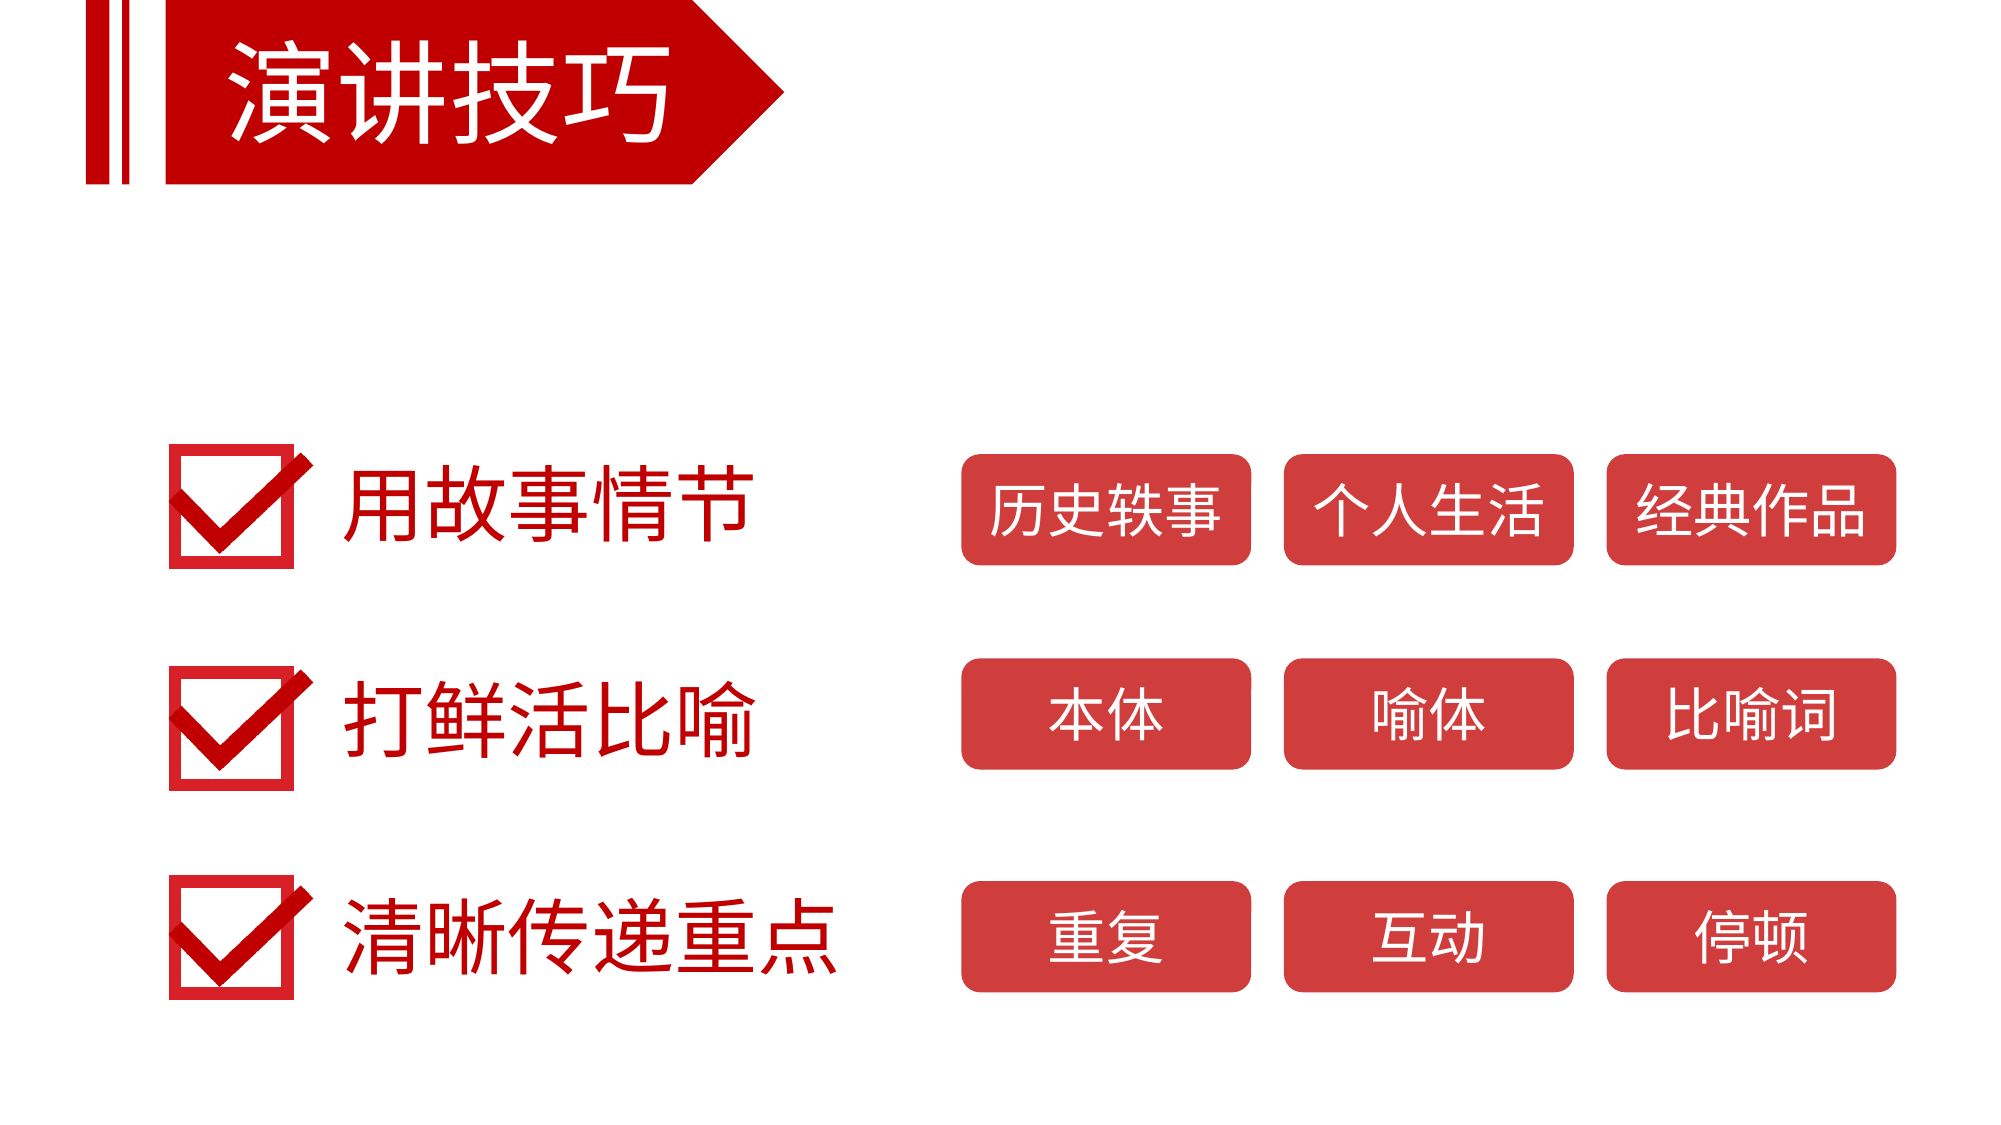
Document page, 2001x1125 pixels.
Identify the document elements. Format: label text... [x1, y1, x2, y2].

text_box [85, 0, 110, 185]
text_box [961, 454, 1252, 566]
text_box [1606, 454, 1897, 566]
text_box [1283, 454, 1574, 566]
text_box [121, 0, 130, 185]
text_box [1606, 658, 1897, 770]
text_box 演讲技巧 [165, 15, 734, 165]
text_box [1283, 658, 1574, 770]
text_box [734, 40, 786, 144]
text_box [1606, 881, 1897, 993]
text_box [961, 881, 1252, 993]
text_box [165, 427, 891, 578]
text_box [961, 658, 1252, 770]
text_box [165, 644, 919, 795]
text_box [164, 0, 713, 186]
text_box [165, 860, 891, 1011]
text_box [1283, 881, 1574, 993]
